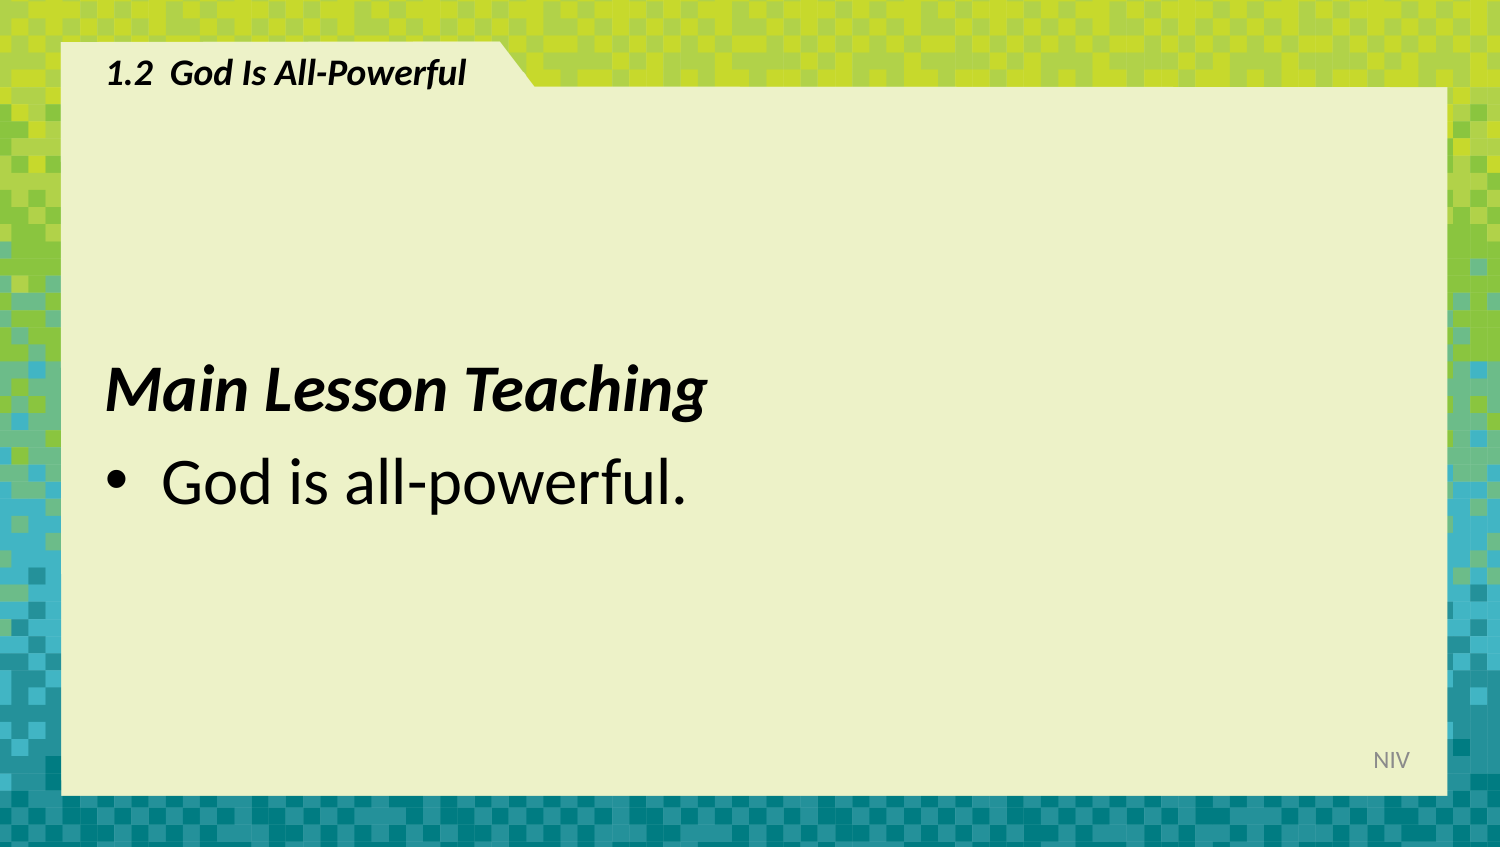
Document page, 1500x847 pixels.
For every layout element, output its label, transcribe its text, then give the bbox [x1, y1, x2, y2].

title 1.2 God Is All-Powerful [89, 33, 1420, 108]
footer NIV [950, 736, 1425, 782]
picture [0, 0, 1500, 847]
list Main Lesson Teaching God is all-powerful. [89, 141, 1403, 722]
